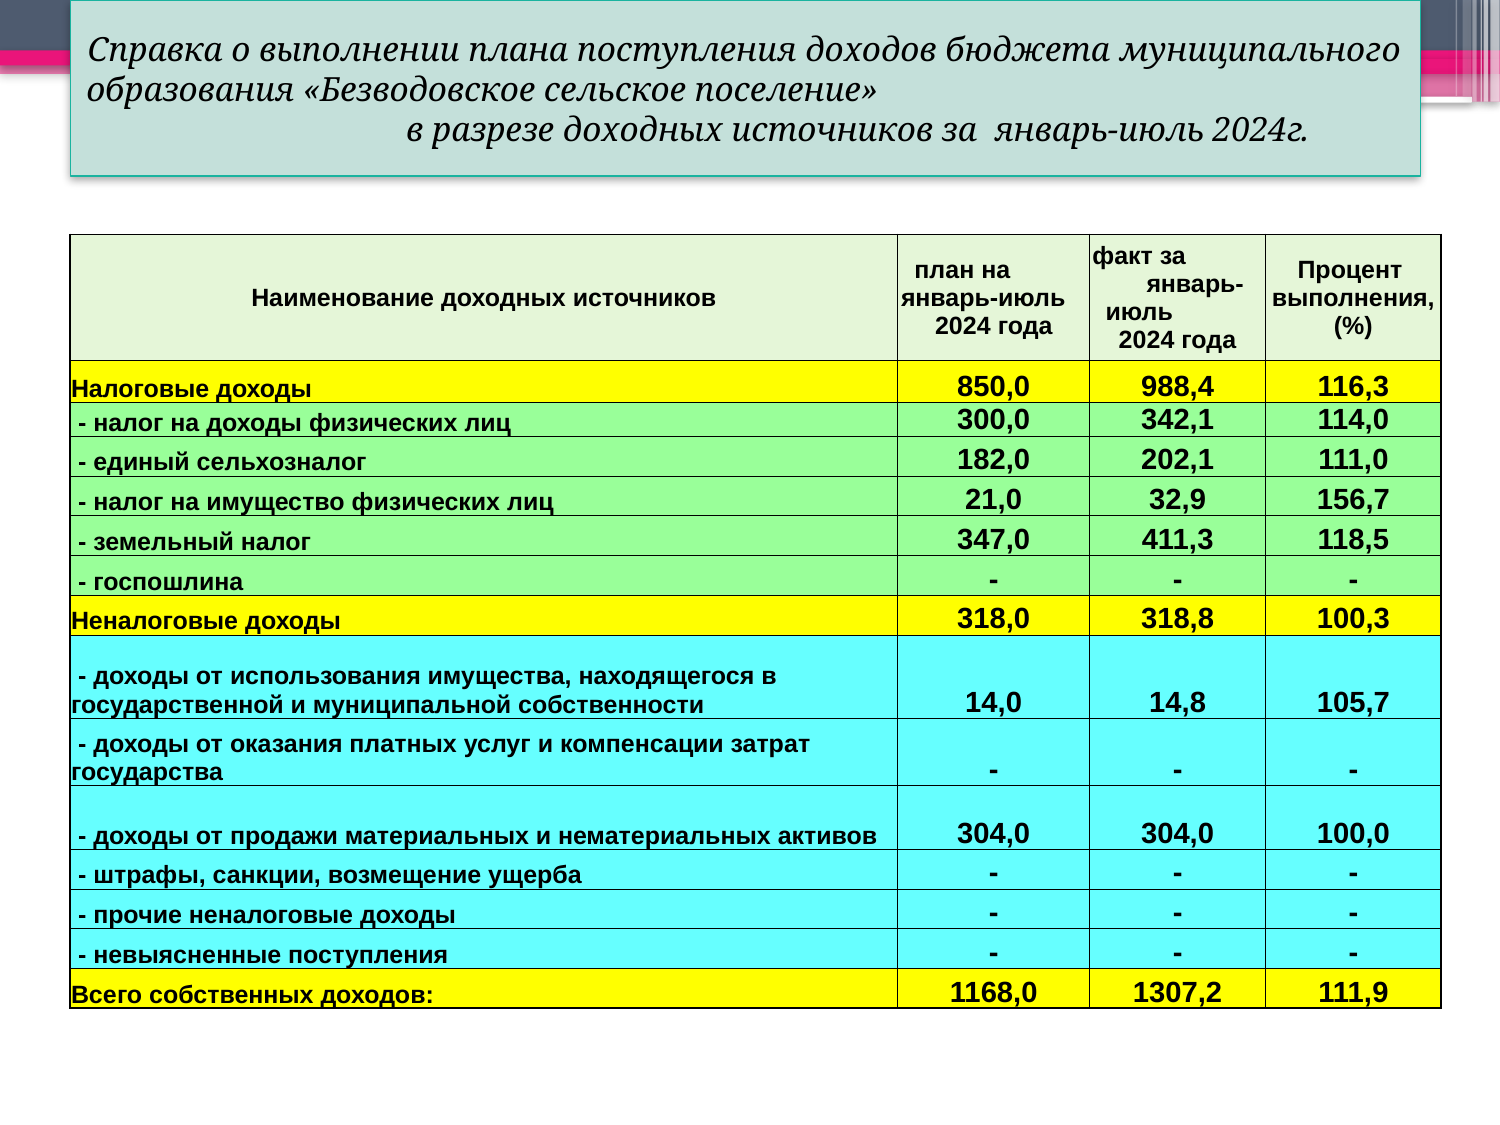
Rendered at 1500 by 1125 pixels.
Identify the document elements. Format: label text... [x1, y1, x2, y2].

table_cell 850,0 [898, 361, 1089, 402]
title Справка о выполнении плана поступления доходов бюджета муниципального образования «Безводовское сельское поселение» в разрезе доходных источников за январь-июль 2024г. [70, 0, 1421, 177]
table_cell - [1266, 850, 1440, 889]
table_cell 21,0 [898, 477, 1089, 515]
table_cell - [898, 719, 1089, 785]
table_cell 988,4 [1090, 361, 1265, 402]
table_cell - [1090, 929, 1265, 968]
table_cell - [898, 850, 1089, 889]
table_cell - невыясненные поступления [71, 929, 897, 968]
table_cell 118,5 [1266, 516, 1440, 555]
table_cell 100,3 [1266, 596, 1440, 635]
table_cell 105,7 [1266, 636, 1440, 718]
table_header план на январь-июль 2024 года [898, 235, 1089, 360]
table_cell 318,8 [1090, 596, 1265, 635]
table_cell 14,0 [898, 636, 1089, 718]
table_cell - [898, 929, 1089, 968]
table_cell Неналоговые доходы [71, 596, 897, 635]
table_cell - налог на доходы физических лиц [71, 403, 897, 436]
table_cell 14,8 [1090, 636, 1265, 718]
table_header факт за январь-июль 2024 года [1090, 235, 1265, 360]
table_cell 304,0 [1090, 786, 1265, 849]
table_cell 111,0 [1266, 437, 1440, 476]
table_cell 411,3 [1090, 516, 1265, 555]
table_cell 1307,2 [1090, 969, 1265, 1007]
table_cell 100,0 [1266, 786, 1440, 849]
table_cell Всего собственных доходов: [71, 969, 897, 1007]
table_cell - земельный налог [71, 516, 897, 555]
table_cell 318,0 [898, 596, 1089, 635]
table_cell - налог на имущество физических лиц [71, 477, 897, 515]
table_cell - штрафы, санкции, возмещение ущерба [71, 850, 897, 889]
table_header Наименование доходных источников [71, 235, 897, 360]
table_cell - [1266, 556, 1440, 595]
table_cell 111,9 [1266, 969, 1440, 1007]
table_header Процент выполнения, (%) [1266, 235, 1440, 360]
table_cell - доходы от продажи материальных и нематериальных активов [71, 786, 897, 849]
table_cell - доходы от оказания платных услуг и компенсации затрат государства [71, 719, 897, 785]
table_cell - [898, 556, 1089, 595]
table_cell 1168,0 [898, 969, 1089, 1007]
table_cell 304,0 [898, 786, 1089, 849]
table_cell - [1090, 850, 1265, 889]
table_cell 342,1 [1090, 403, 1265, 436]
table_cell - прочие неналоговые доходы [71, 890, 897, 928]
table_cell 114,0 [1266, 403, 1440, 436]
table_cell - [1266, 719, 1440, 785]
table_cell 116,3 [1266, 361, 1440, 402]
table_cell - доходы от использования имущества, находящегося в государственной и муниципальной собственности [71, 636, 897, 718]
table_cell 156,7 [1266, 477, 1440, 515]
table_cell - госпошлина [71, 556, 897, 595]
table_cell 182,0 [898, 437, 1089, 476]
table_cell 32,9 [1090, 477, 1265, 515]
table_cell 202,1 [1090, 437, 1265, 476]
table_cell 347,0 [898, 516, 1089, 555]
table_cell - [1266, 890, 1440, 928]
table_cell - [1266, 929, 1440, 968]
table_cell - [898, 890, 1089, 928]
table_cell 300,0 [898, 403, 1089, 436]
table_cell - [1090, 719, 1265, 785]
table_cell - [1090, 556, 1265, 595]
table_cell Налоговые доходы [71, 361, 897, 402]
table_cell - [1090, 890, 1265, 928]
table_cell - единый сельхозналог [71, 437, 897, 476]
